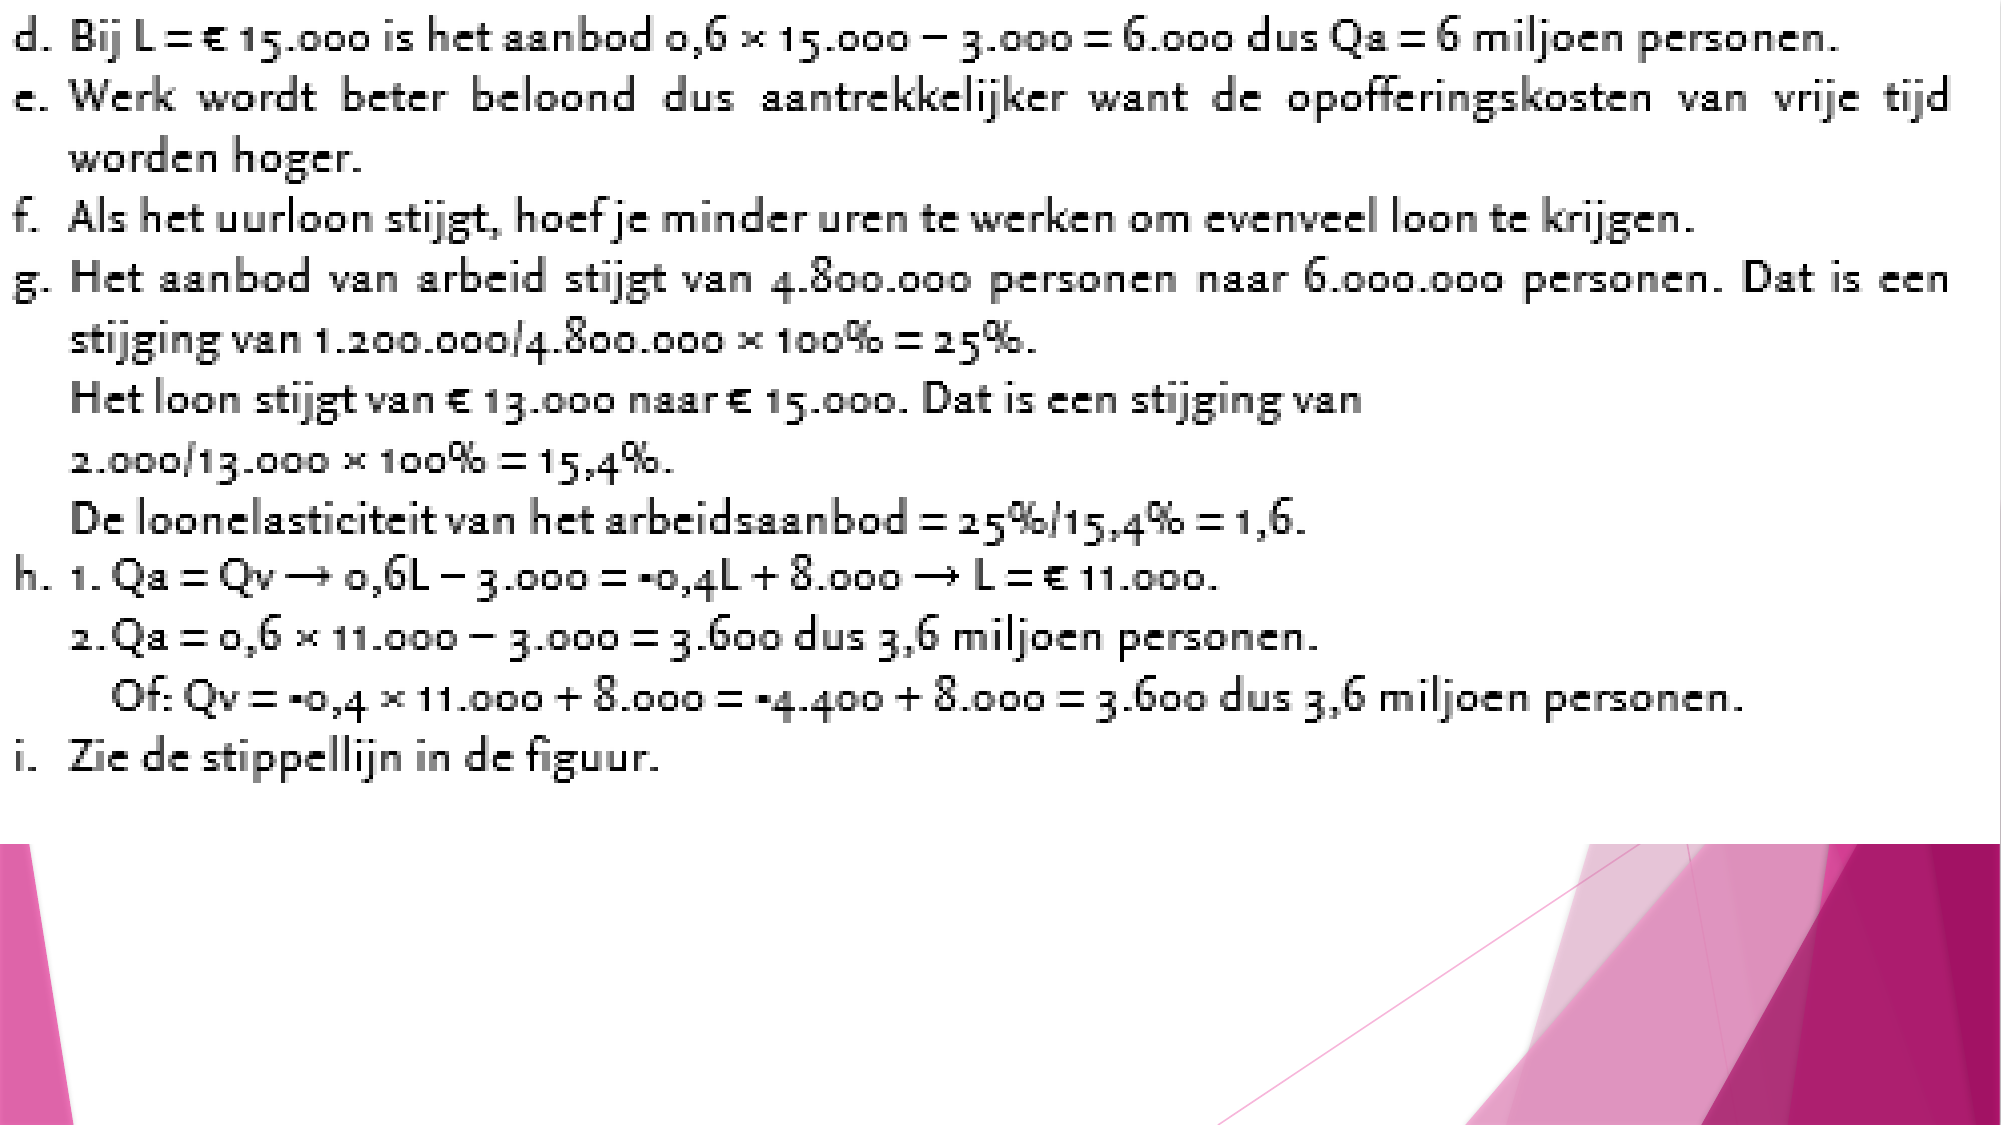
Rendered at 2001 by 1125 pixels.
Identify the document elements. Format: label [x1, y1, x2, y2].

picture [0, 0, 2000, 844]
